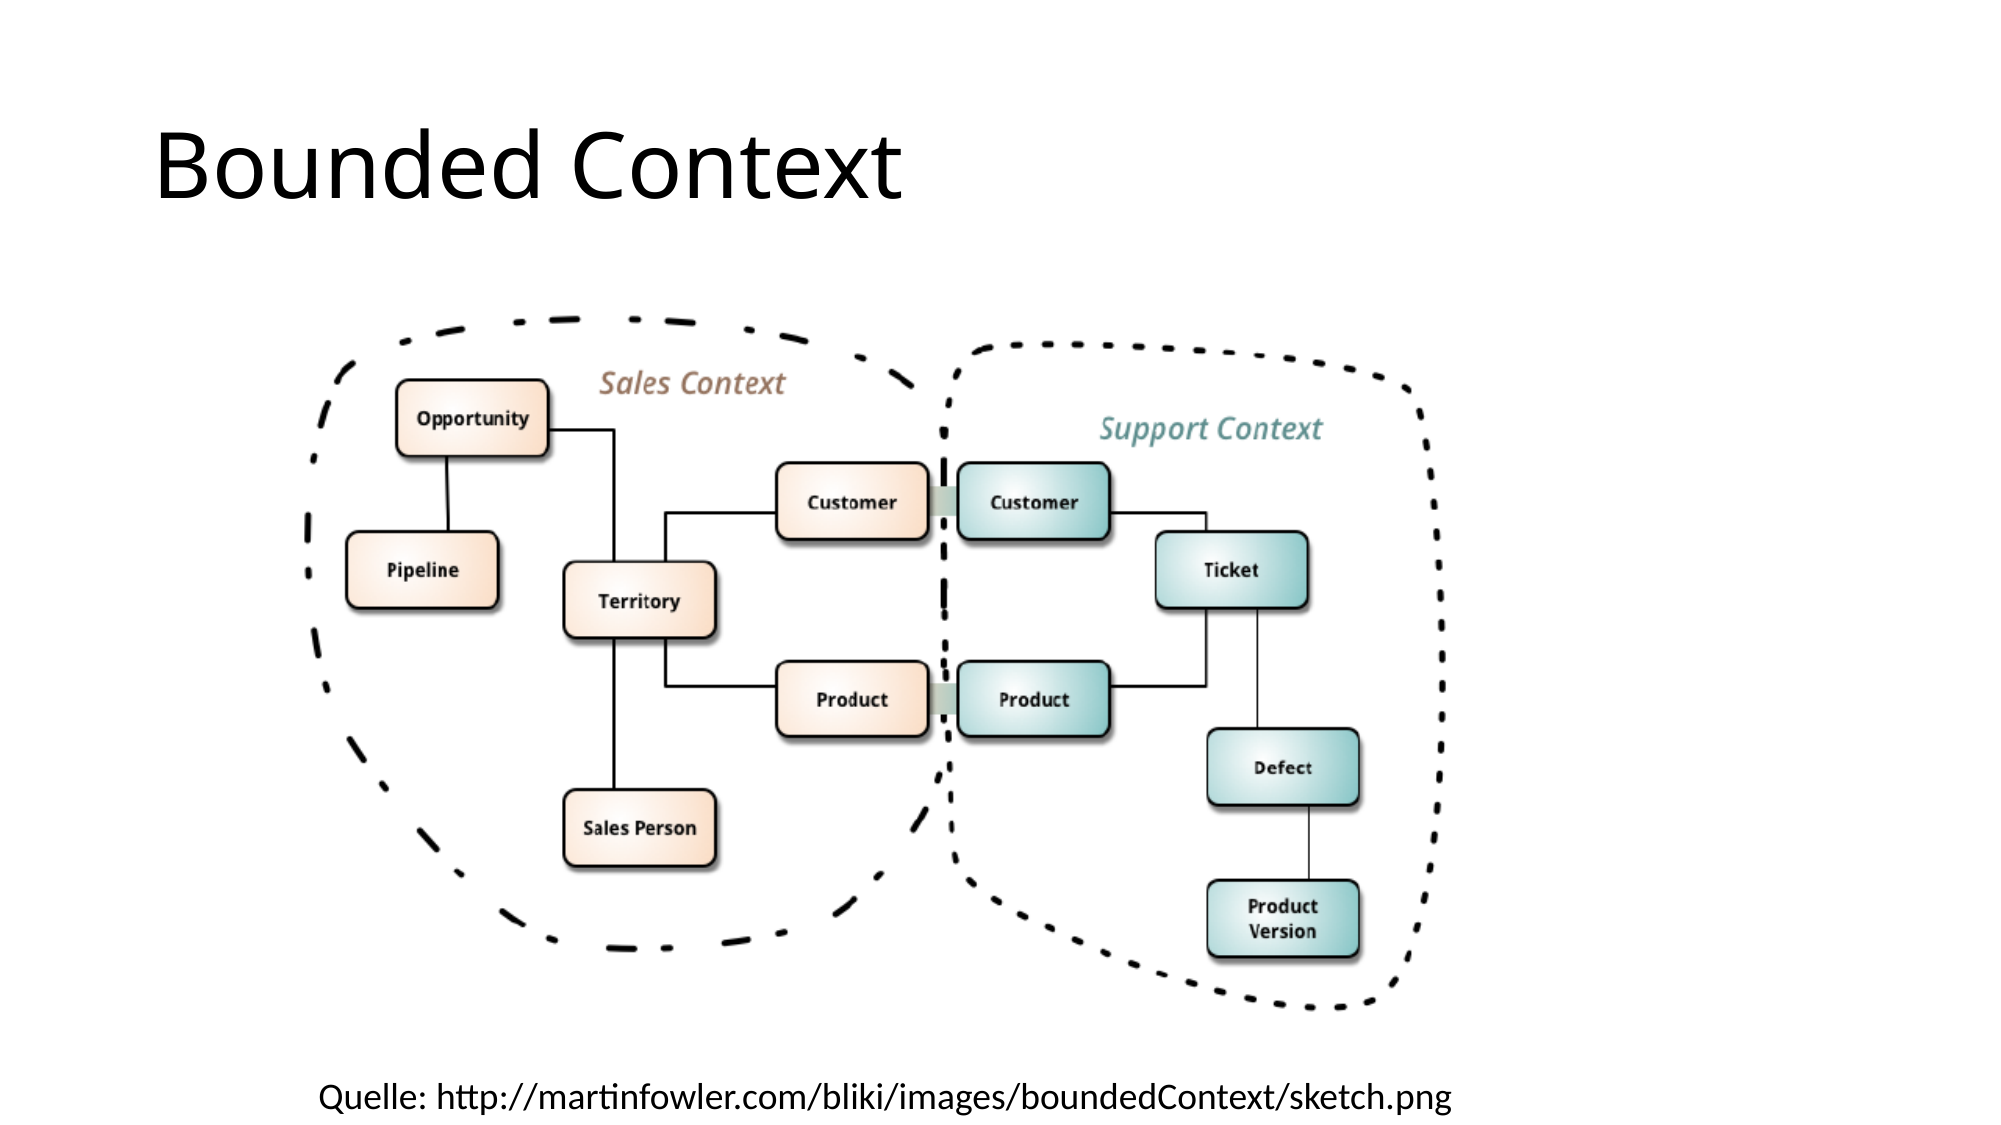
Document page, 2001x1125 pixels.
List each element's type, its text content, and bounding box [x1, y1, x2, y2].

title Bounded Context [137, 59, 1863, 278]
picture [264, 277, 1507, 1040]
text_box Quelle: http://martinfowler.com/bliki/images/boundedContext/sketch.png [303, 1064, 1469, 1125]
